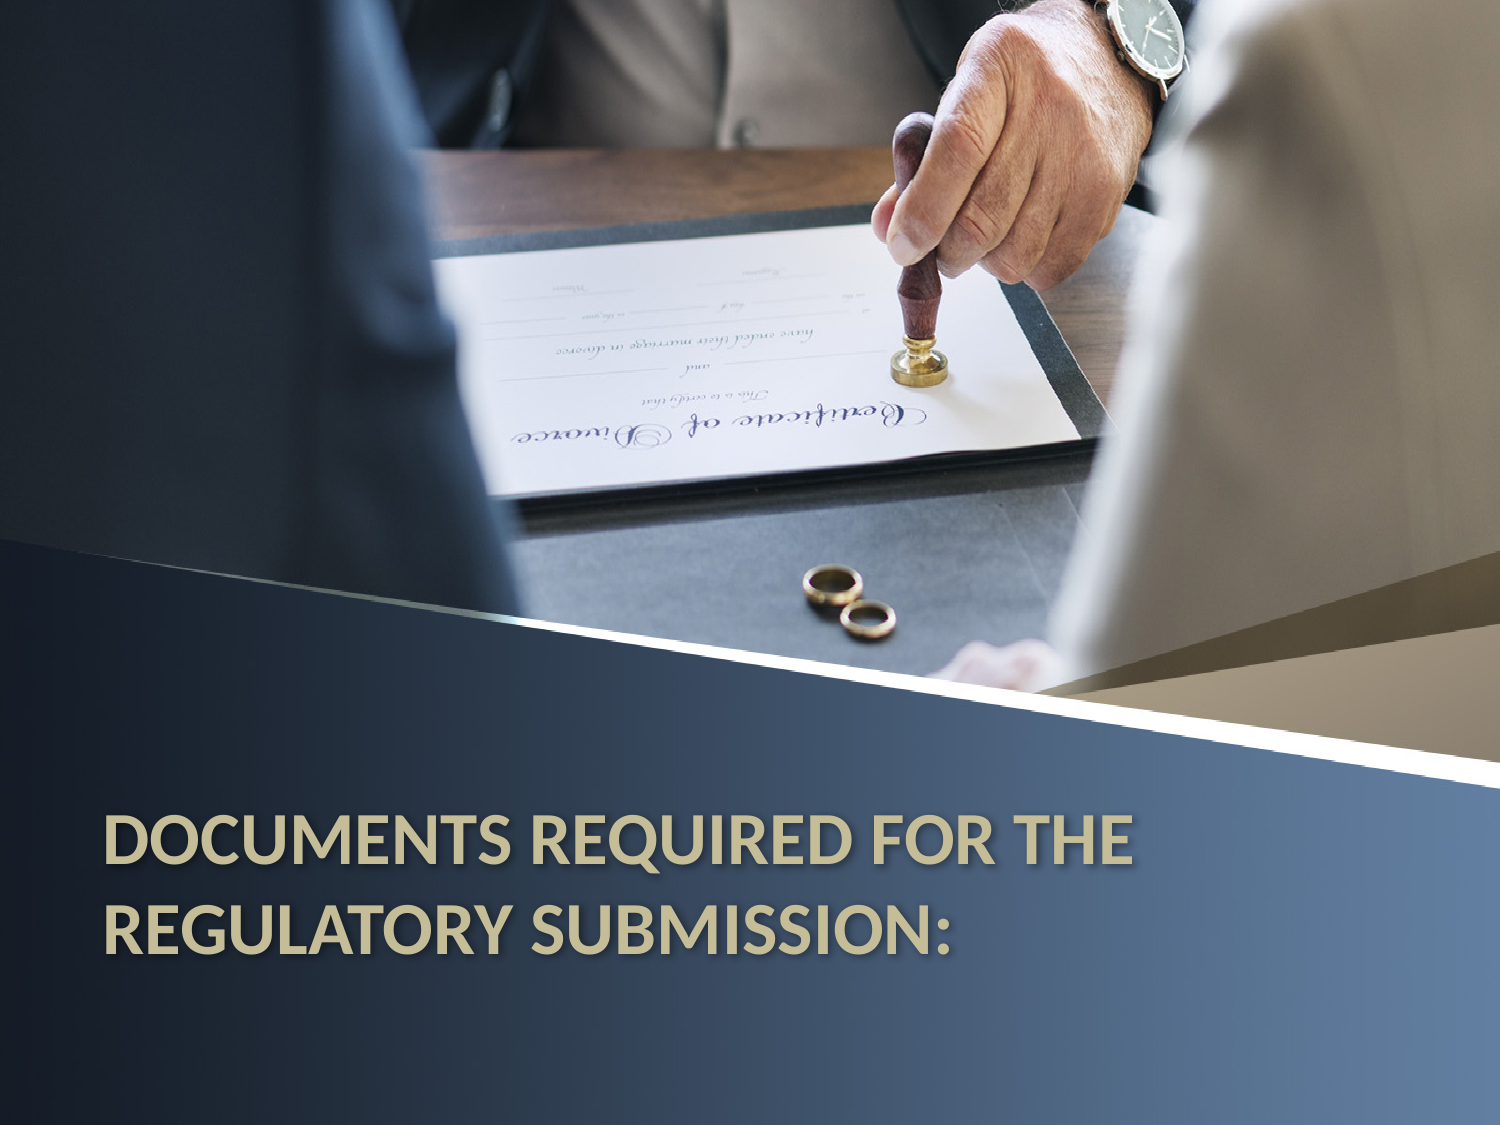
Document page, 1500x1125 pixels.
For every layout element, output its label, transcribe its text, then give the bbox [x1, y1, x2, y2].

title DOCUMENTS REQUIRED FOR THE REGULATORY SUBMISSION: [87, 662, 1157, 1097]
picture [0, 0, 1500, 1125]
